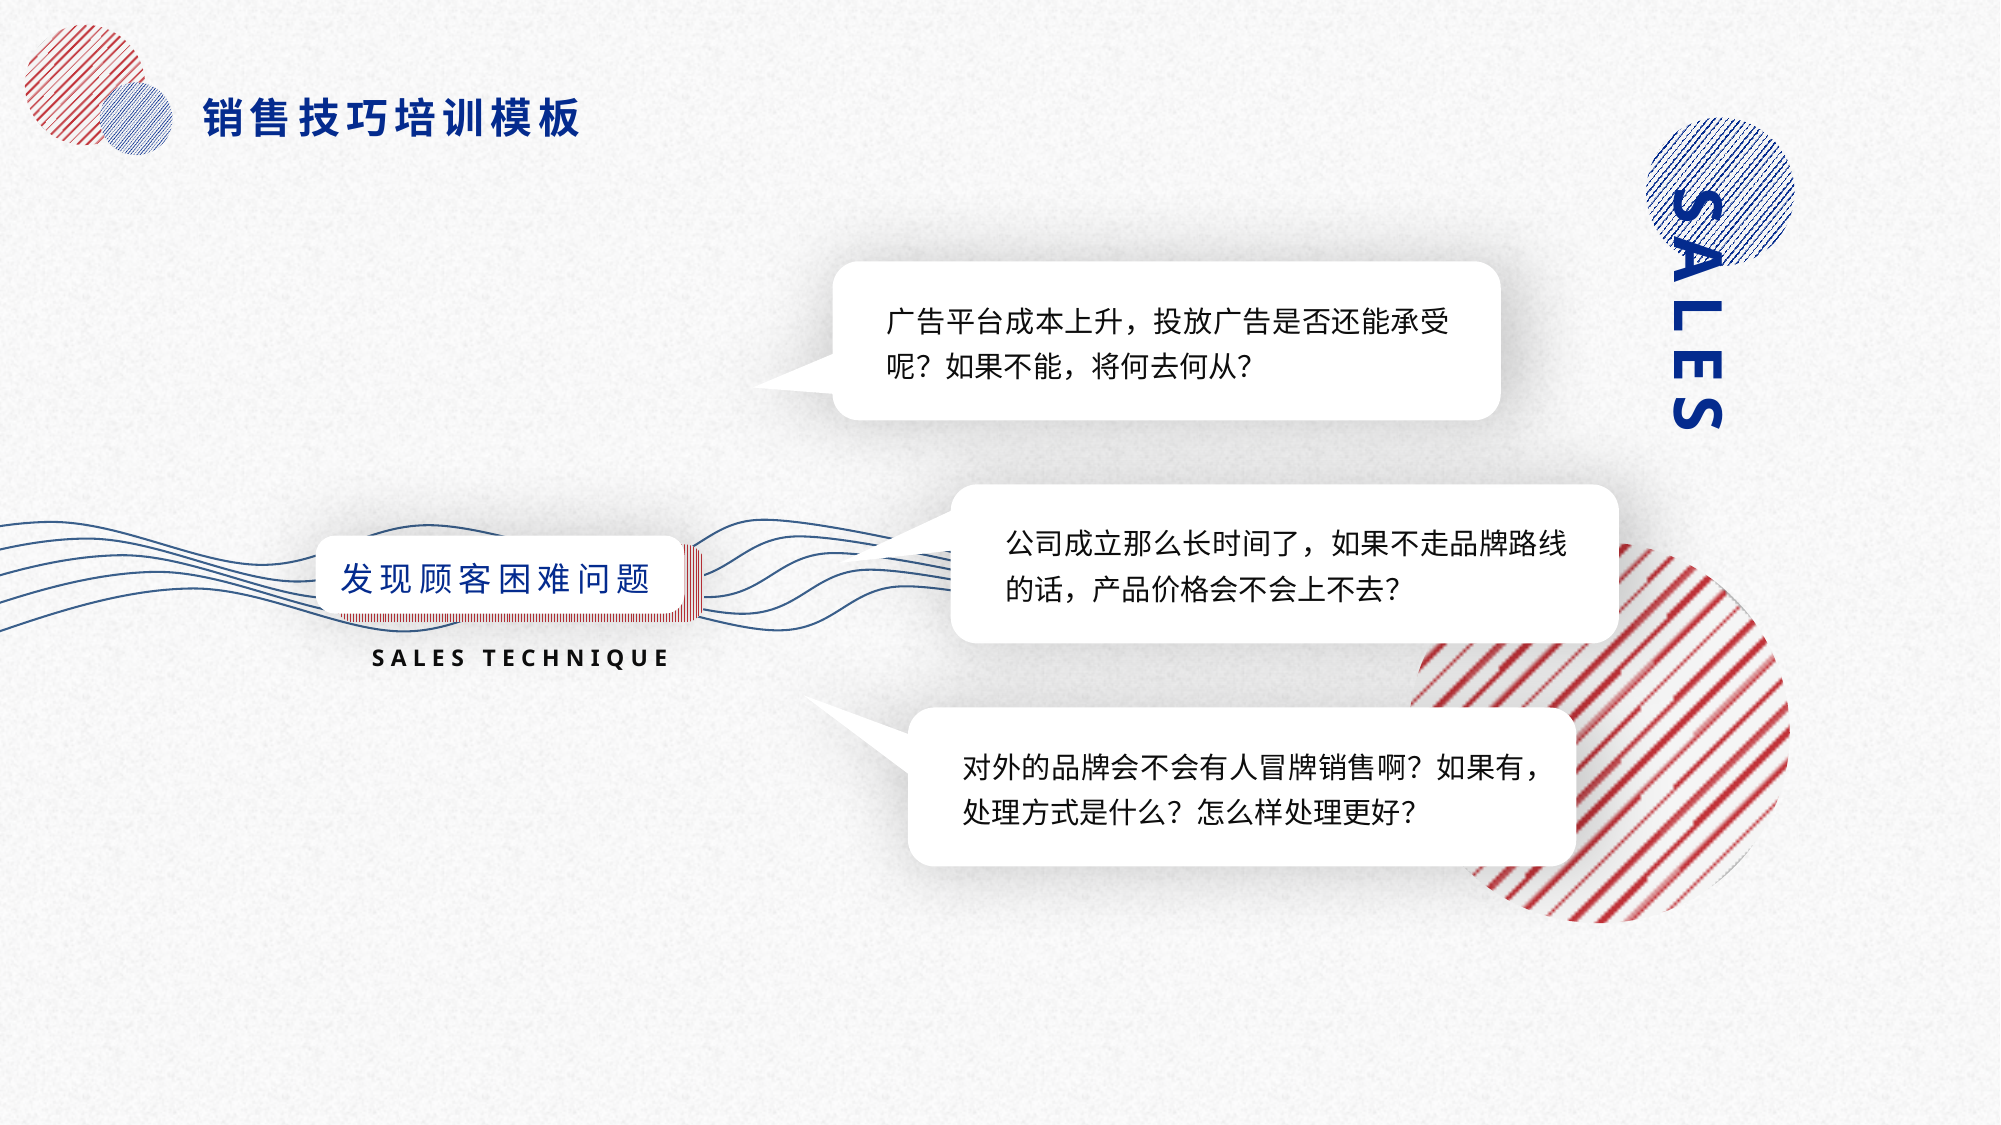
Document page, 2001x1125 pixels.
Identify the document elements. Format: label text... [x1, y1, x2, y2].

picture [1408, 542, 1790, 924]
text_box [832, 261, 1501, 421]
picture [24, 24, 173, 156]
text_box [950, 484, 1619, 644]
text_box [1637, 117, 1795, 459]
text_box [0, 519, 950, 640]
text_box SALES TECHNIQUE [186, 640, 853, 678]
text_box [907, 707, 1577, 867]
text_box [315, 535, 715, 623]
